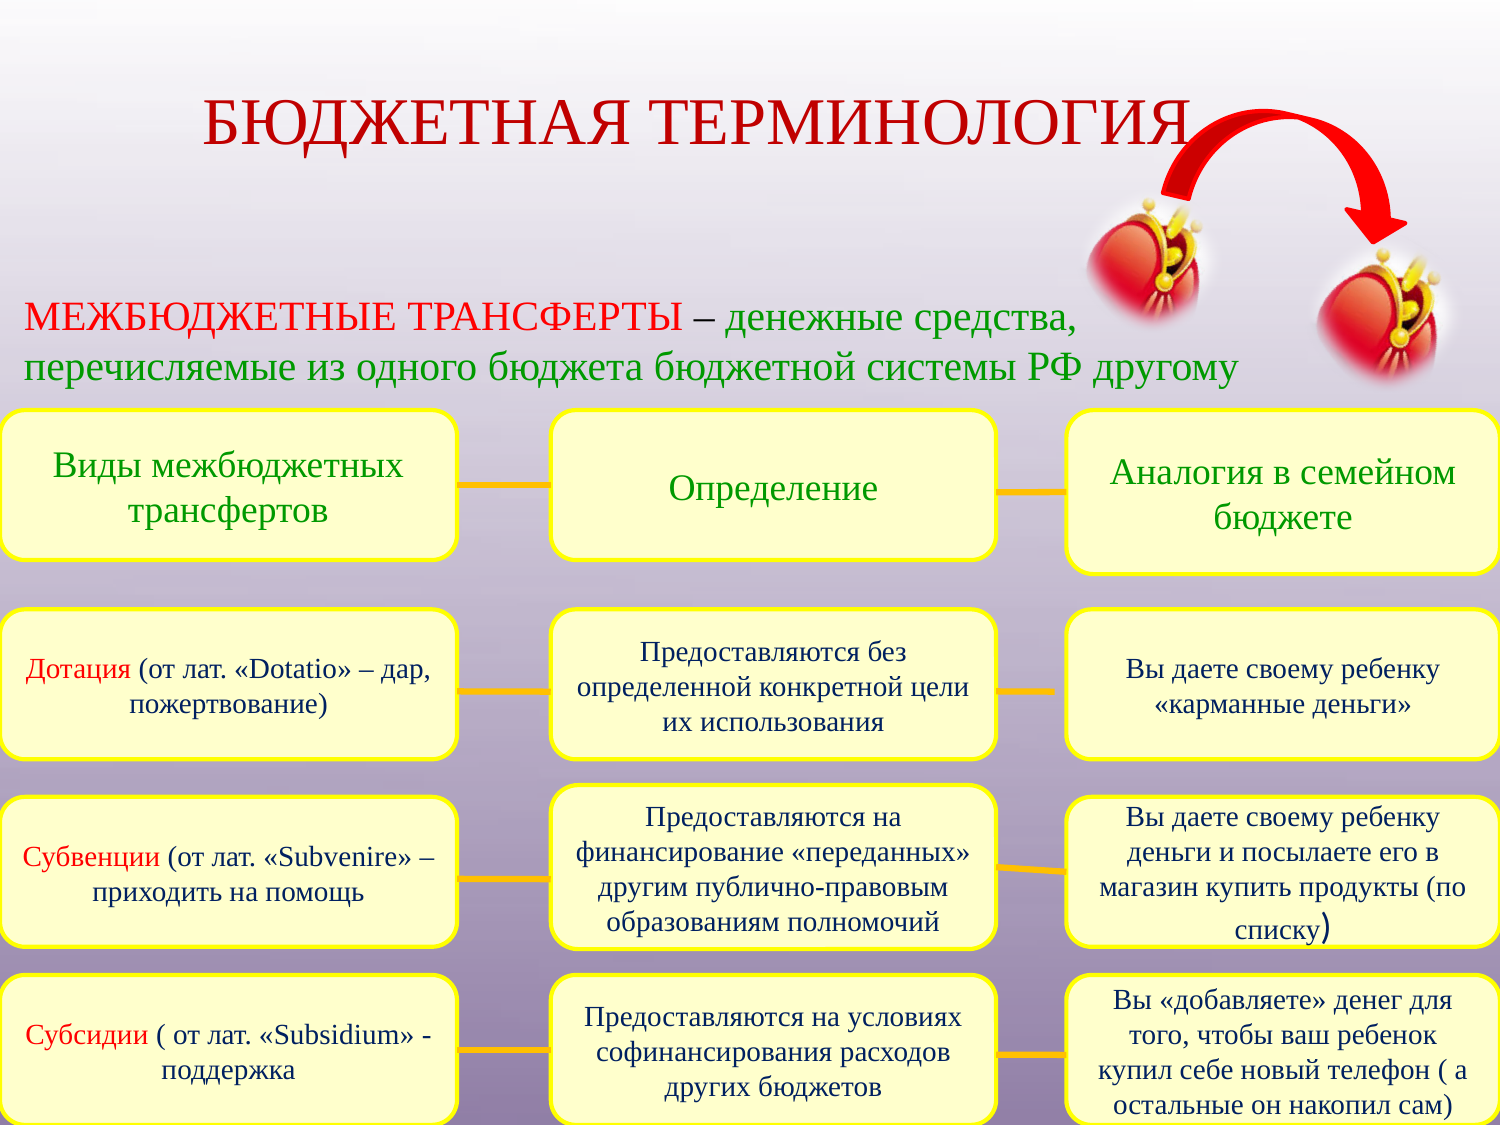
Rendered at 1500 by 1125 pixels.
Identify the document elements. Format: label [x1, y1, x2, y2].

text_box [995, 866, 1067, 873]
picture [0, 0, 1500, 1125]
